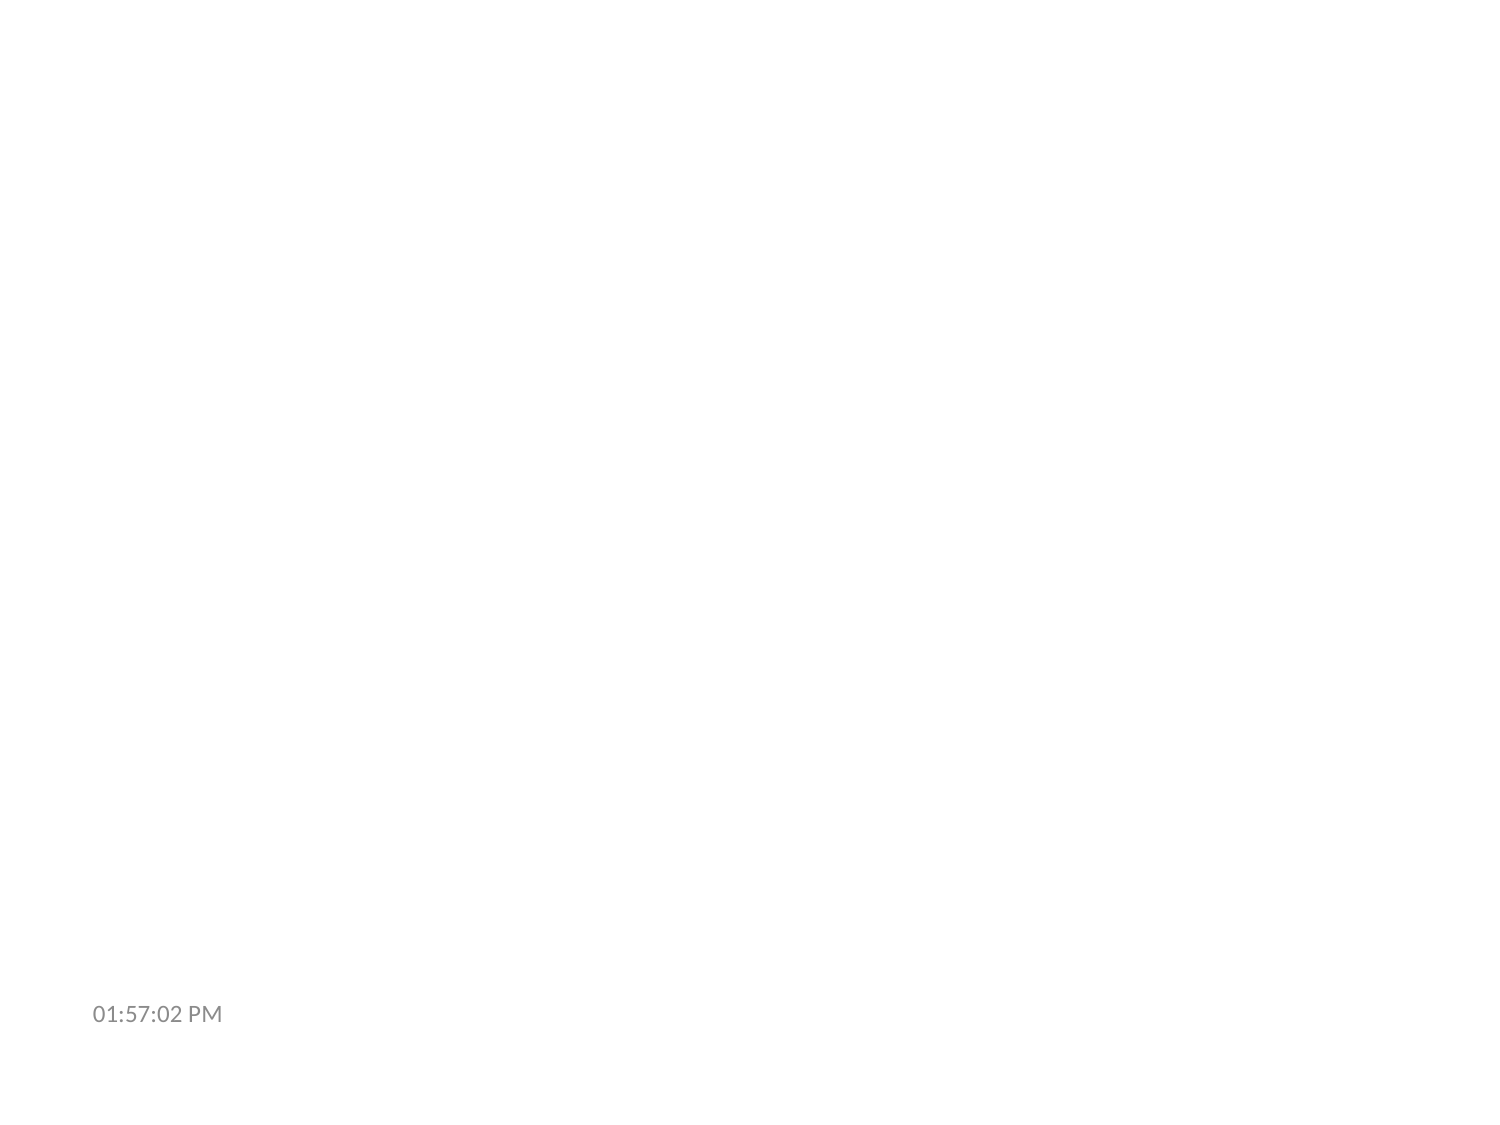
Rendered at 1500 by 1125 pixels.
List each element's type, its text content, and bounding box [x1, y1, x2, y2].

text_box 3:35:09 PM [77, 982, 428, 1043]
